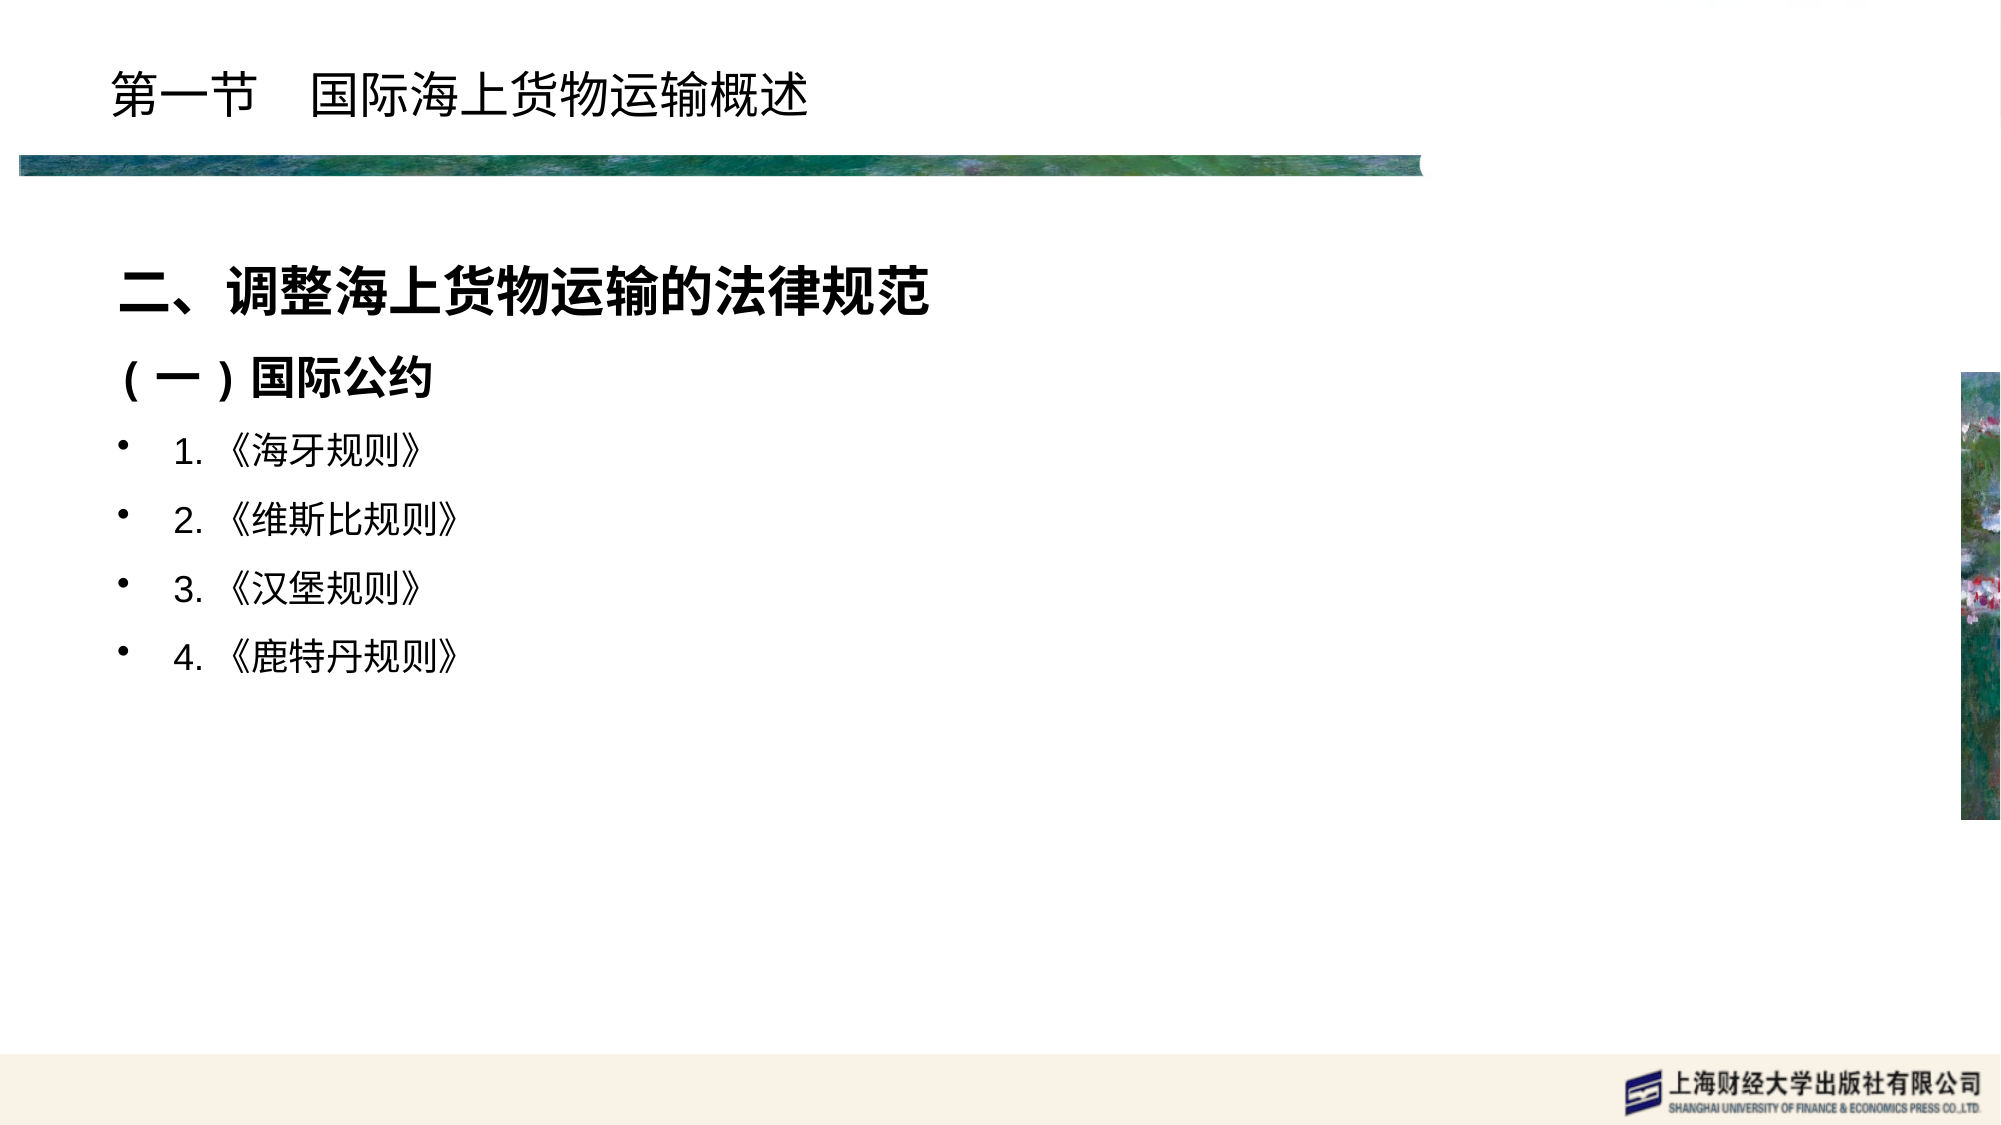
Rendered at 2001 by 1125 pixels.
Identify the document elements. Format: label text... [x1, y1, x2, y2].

list 二、调整海上货物运输的法律规范 (一)国际公约 1.《海牙规则》 2.《维斯比规则》 3.《汉堡规则》 4.《鹿特丹规则》 [102, 233, 1898, 1032]
picture [0, 0, 2001, 1125]
title 第一节 国际海上货物运输概述 [94, 42, 1451, 146]
